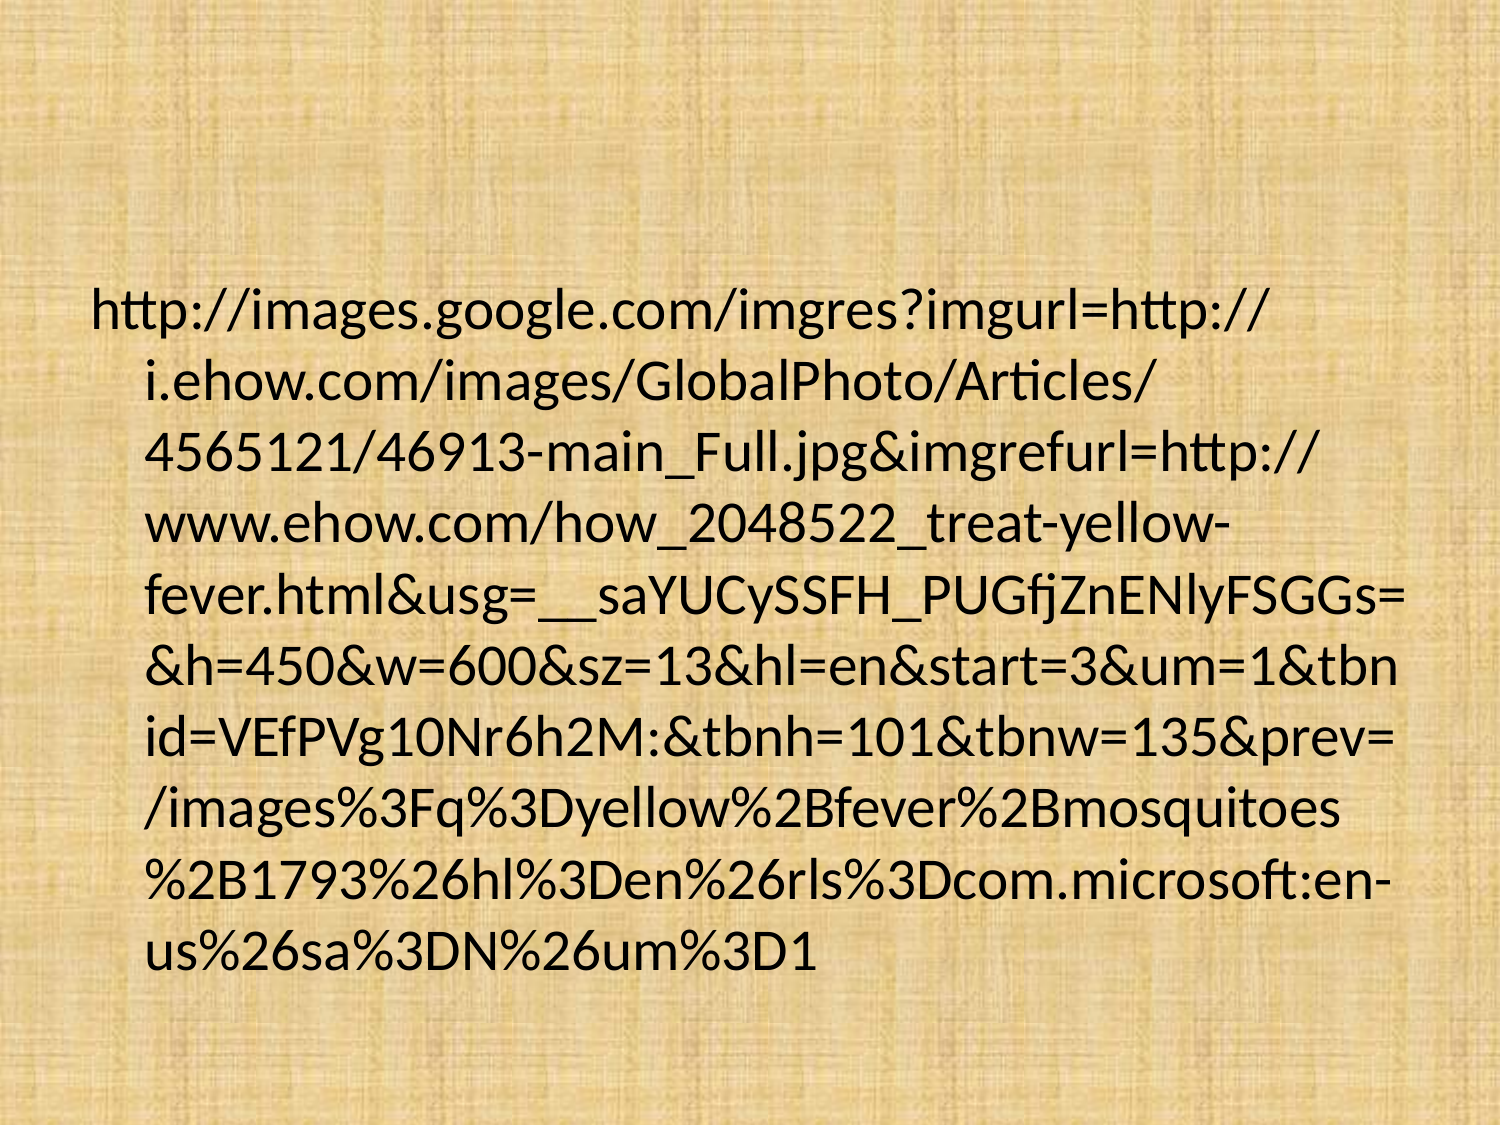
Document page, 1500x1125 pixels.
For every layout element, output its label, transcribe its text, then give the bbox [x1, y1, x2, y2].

list http://images.google.com/imgres?imgurl=http://i.ehow.com/images/GlobalPhoto/Articles/4565121/46913-main_Full.jpg&imgrefurl=http://www.ehow.com/how_2048522_treat-yellow-fever.html&usg=__saYUCySSFH_PUGfjZnENlyFSGGs=&h=450&w=600&sz=13&hl=en&start=3&um=1&tbnid=VEfPVg10Nr6h2M:&tbnh=101&tbnw=135&prev=/images%3Fq%3Dyellow%2Bfever%2Bmosquitoes%2B1793%26hl%3Den%26rls%3Dcom.microsoft:en-us%26sa%3DN%26um%3D1 [75, 262, 1425, 1005]
picture [0, 0, 1500, 1125]
